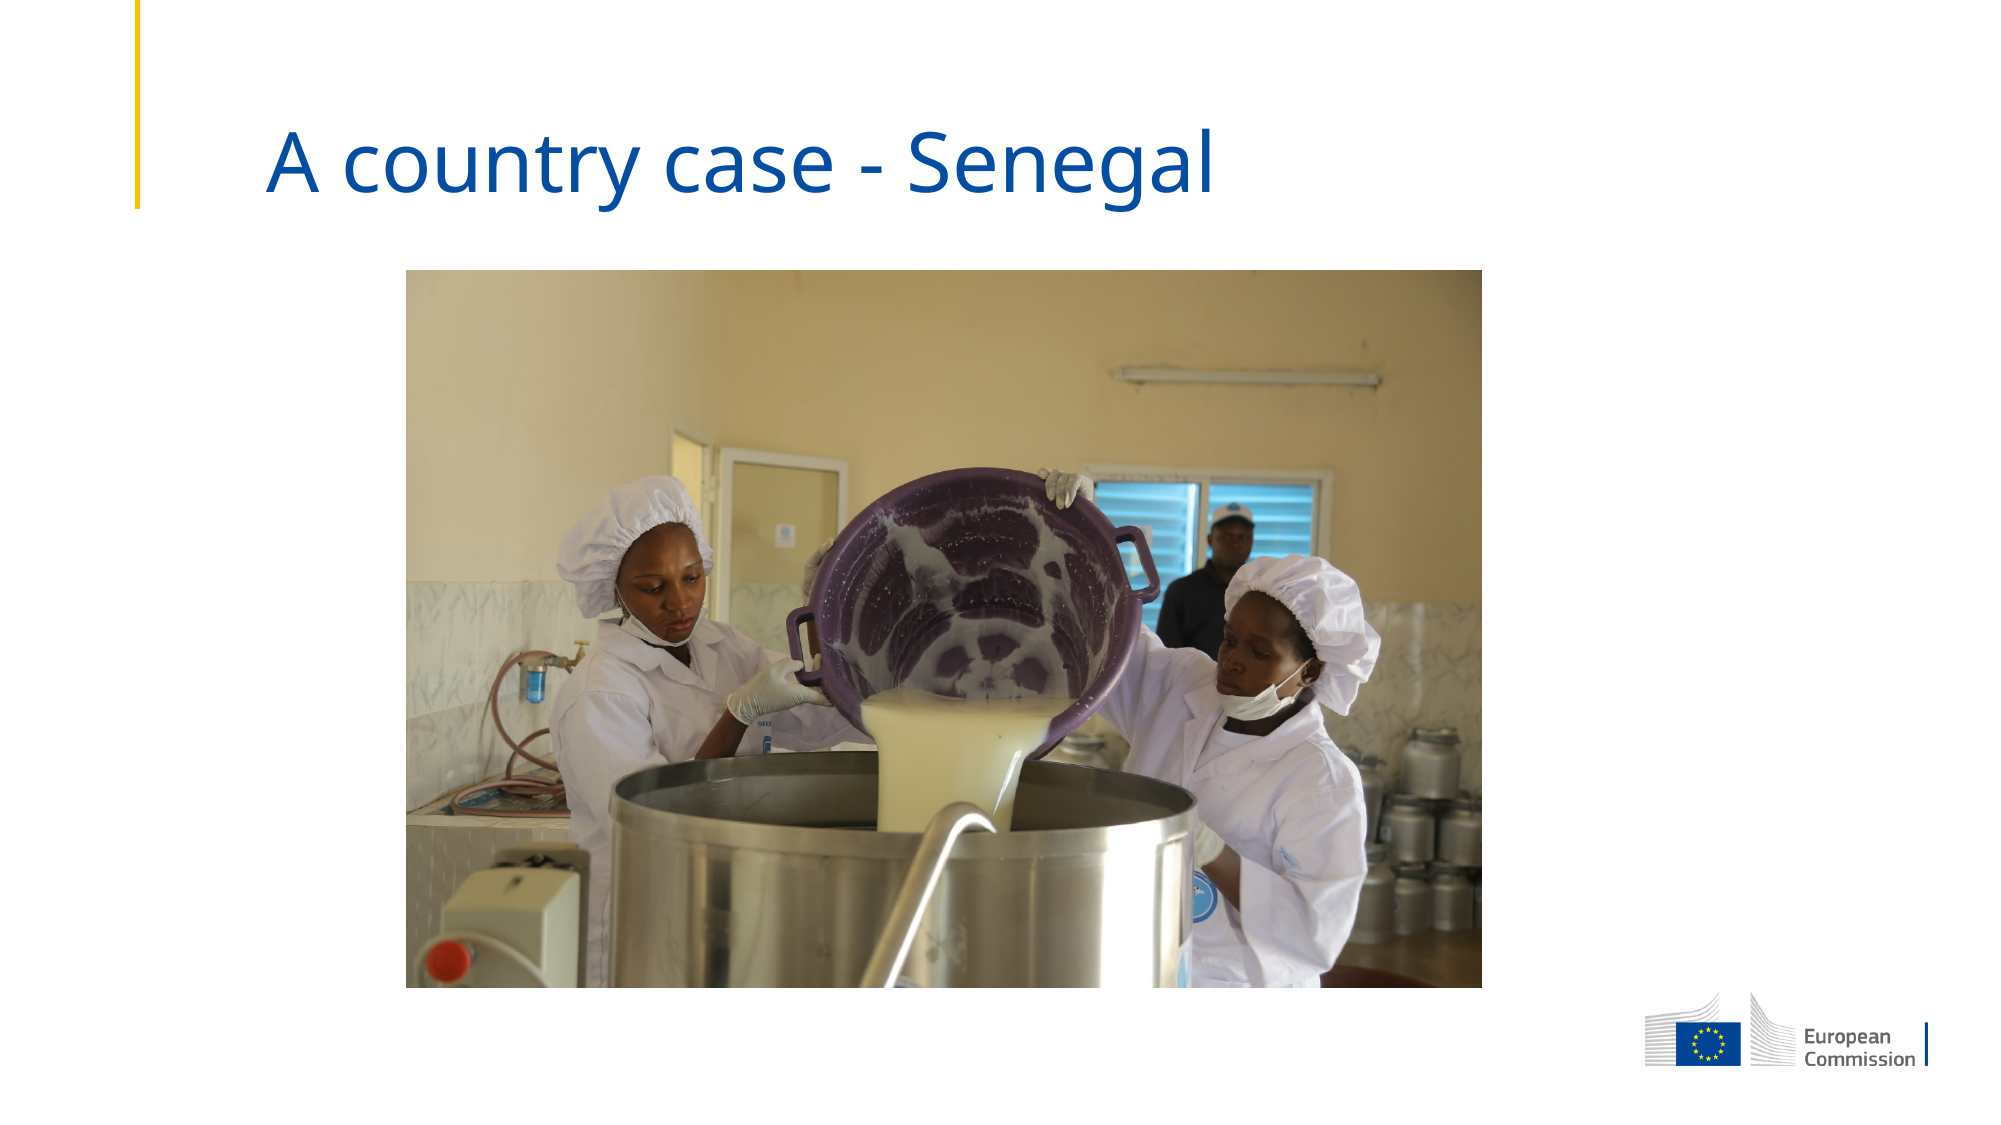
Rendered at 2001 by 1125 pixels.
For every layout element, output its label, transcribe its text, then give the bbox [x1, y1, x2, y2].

picture [1645, 991, 1928, 1066]
title A country case - Senegal [133, 81, 1875, 211]
picture [406, 270, 1482, 988]
